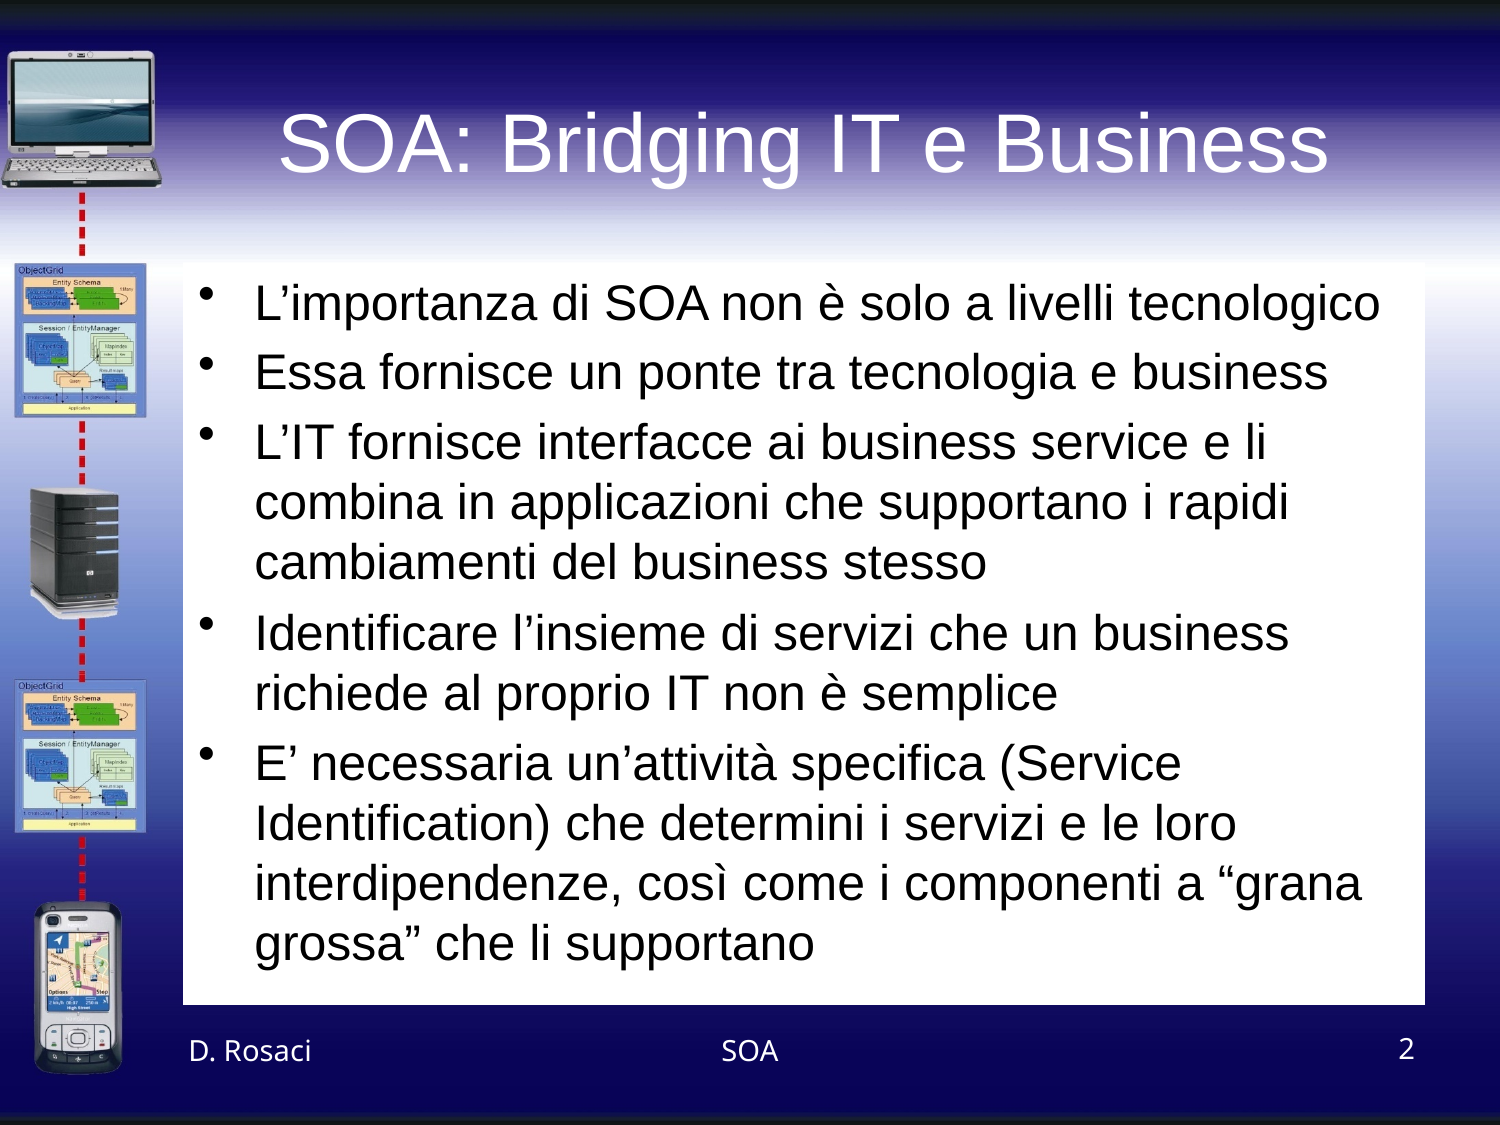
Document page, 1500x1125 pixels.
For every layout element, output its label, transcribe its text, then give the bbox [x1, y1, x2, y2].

slide_number D. Rosaci [74, 1024, 426, 1103]
footer SOA [512, 1024, 988, 1103]
picture [0, 0, 1500, 1125]
list L’importanza di SOA non è solo a livelli tecnologico Essa fornisce un ponte tra tecnologia e business L’IT fornisce interfacce ai business service e li combina in applicazioni che supportano i rapidi cambiamenti del business stesso Identificare l’insieme di servizi che un business richiede al proprio IT non è semplice E’ necessaria un’attività specifica (Service Identification) che determini i servizi e le loro interdipendenze, così come i componenti a “grana grossa” che li supportano [182, 262, 1426, 1006]
title SOA: Bridging IT e Business [182, 44, 1426, 233]
